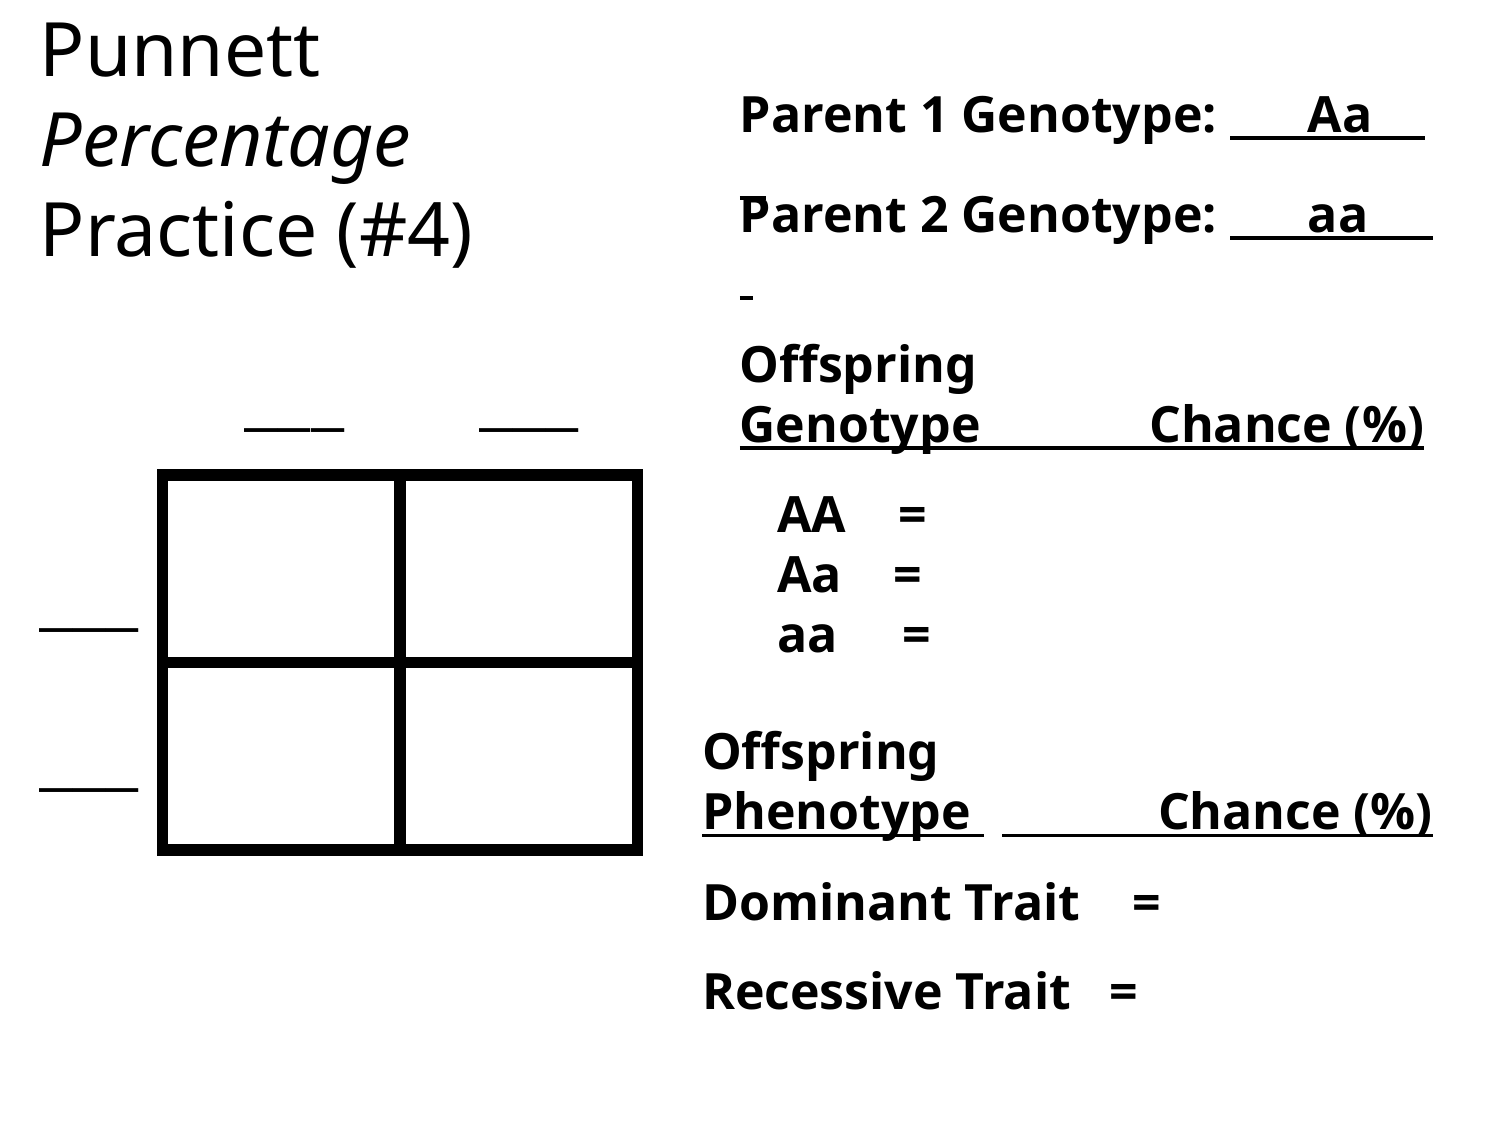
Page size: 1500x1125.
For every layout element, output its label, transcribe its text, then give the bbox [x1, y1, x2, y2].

text_box Offspring Genotype Chance (%) [725, 324, 1450, 460]
text_box ___ ___ [24, 549, 175, 805]
table_cell [168, 668, 394, 844]
text_box Parent 2 Genotype: aa [725, 174, 1450, 310]
table_header [168, 481, 394, 657]
text_box AA = Aa = aa = [762, 474, 1413, 670]
text_box [237, 412, 350, 473]
text_box Offspring Phenotype Chance (%) [687, 712, 1475, 848]
table_header [406, 481, 632, 657]
text_box Parent 1 Genotype: Aa [725, 74, 1450, 174]
text_box ___ ___ [200, 349, 613, 445]
title Punnett Percentage Practice (#4) [24, 50, 675, 313]
table_cell [406, 668, 632, 844]
text_box Dominant Trait = Recessive Trait = [687, 862, 1450, 1028]
